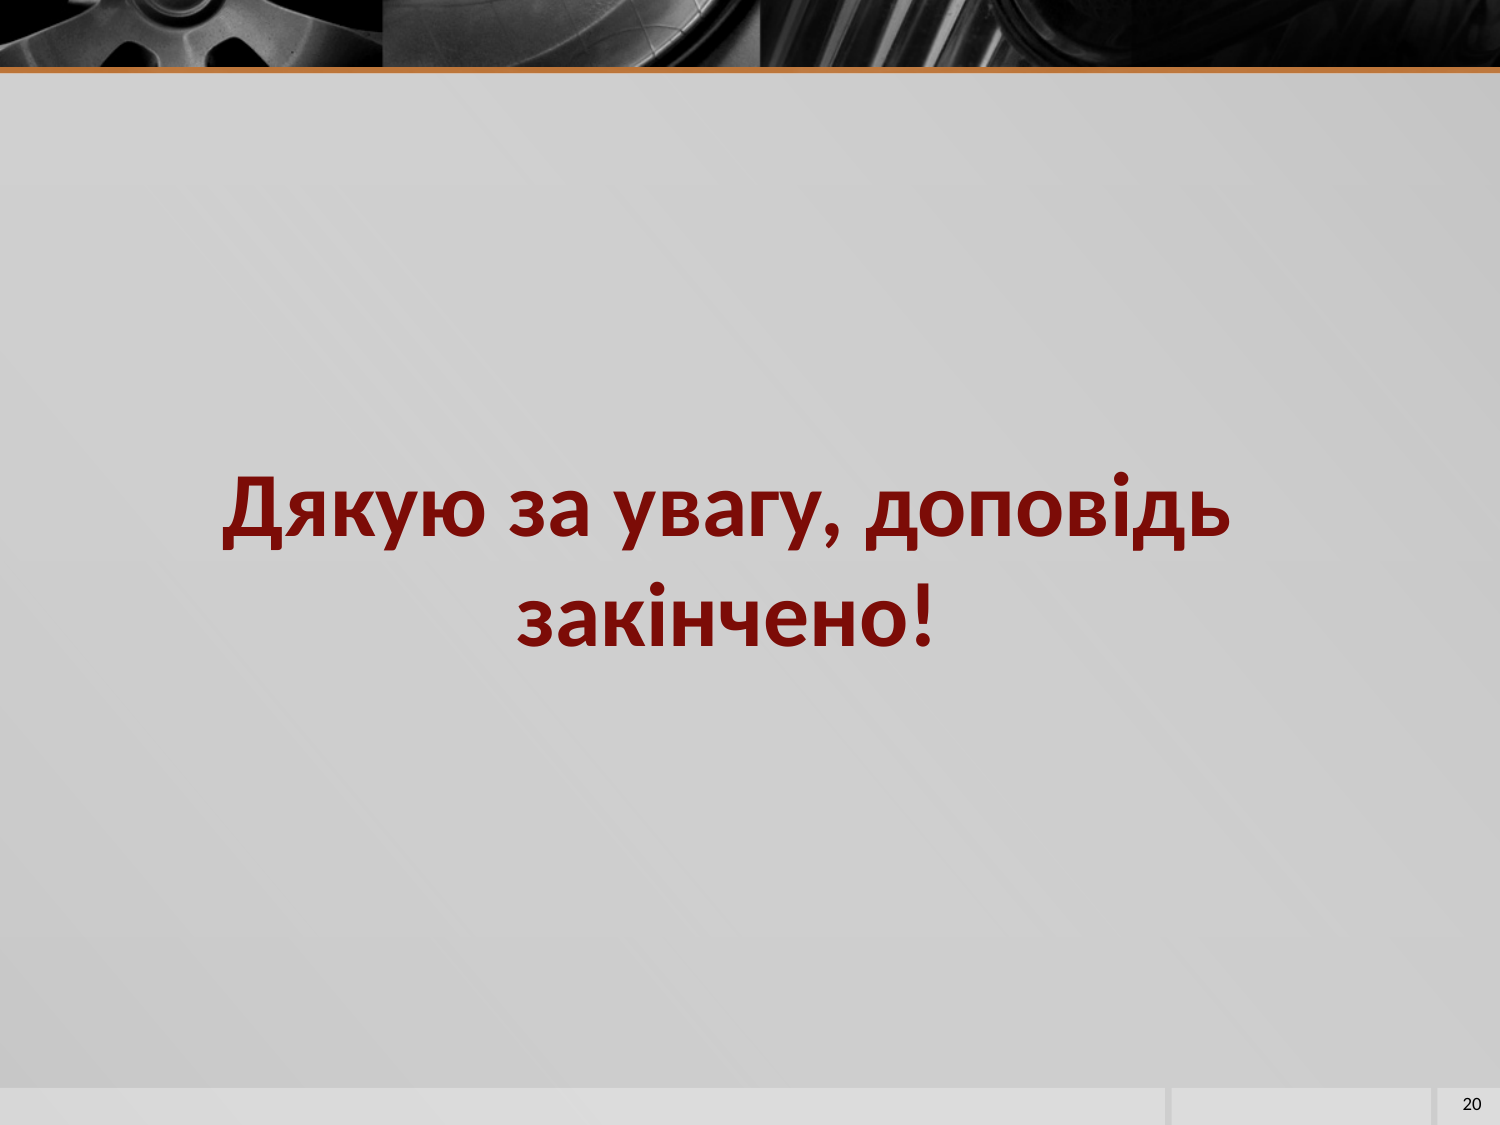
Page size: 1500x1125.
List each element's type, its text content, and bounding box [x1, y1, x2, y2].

picture [0, 0, 1500, 67]
title Дякую за увагу, доповідь закінчено! [53, 479, 1404, 630]
slide_number 20 [1434, 1084, 1497, 1122]
